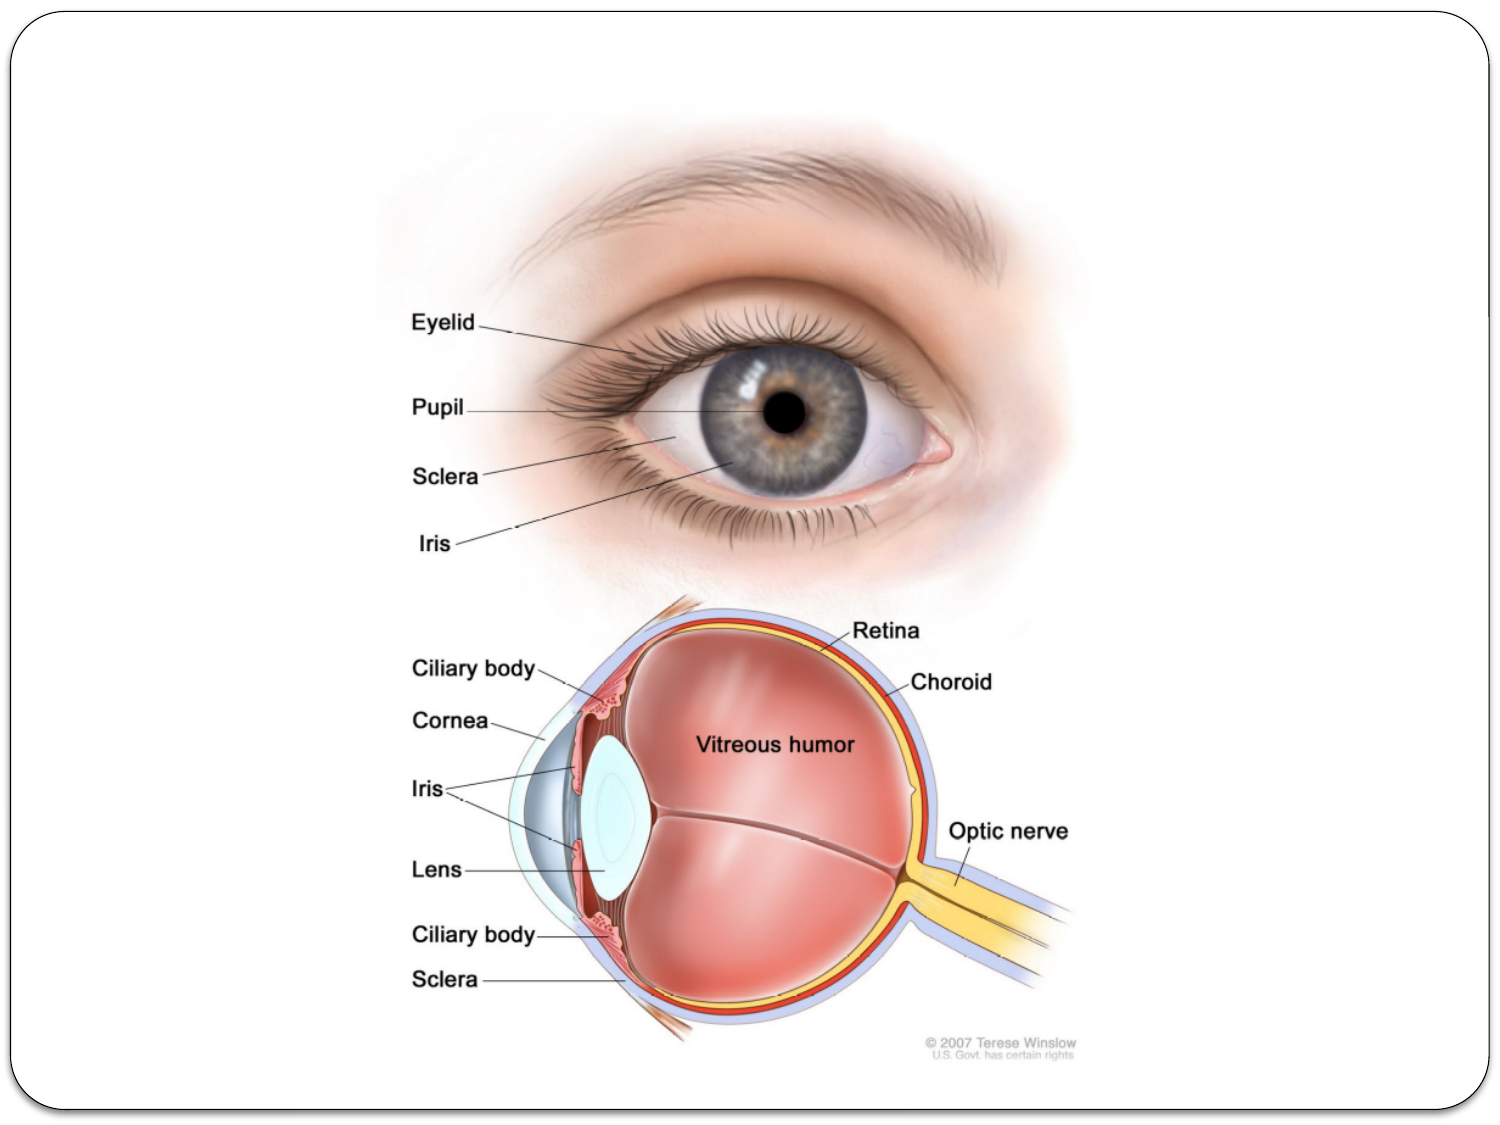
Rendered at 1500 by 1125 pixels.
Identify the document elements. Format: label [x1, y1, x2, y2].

list [362, 99, 1119, 1079]
